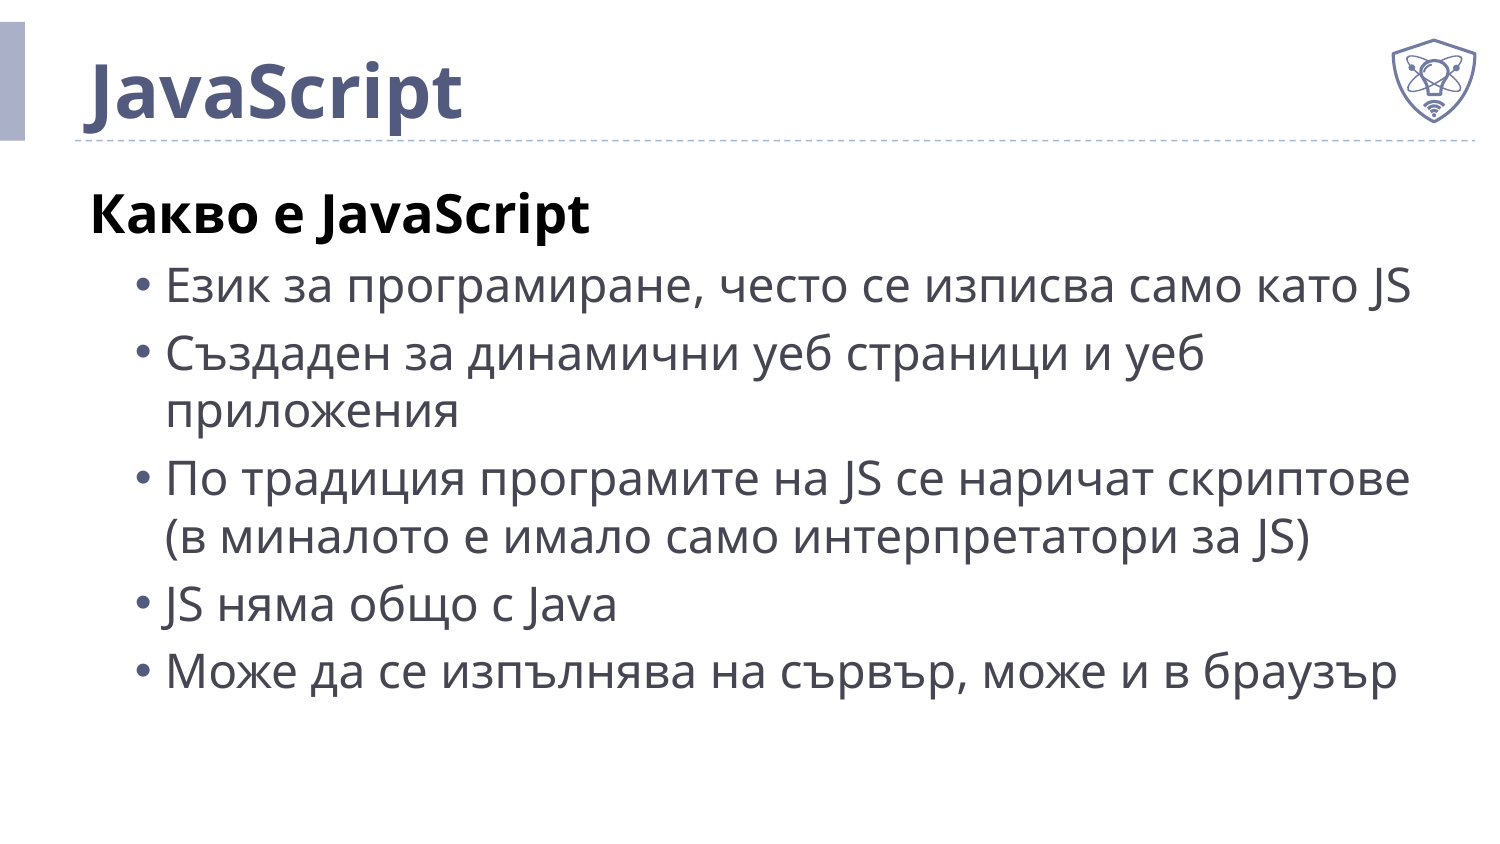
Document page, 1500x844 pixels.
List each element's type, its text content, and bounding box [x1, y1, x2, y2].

list Какво е JavaScript Език за програмиране, често се изписва само като JS Създаден за динамични уеб страници и уеб приложения По традиция програмите на JS се наричат скриптове (в миналото е имало само интерпретатори за JS) JS няма общо с Java Може да се изпълнява на сървър, може и в браузър [75, 171, 1475, 835]
title JavaScript [75, 18, 1475, 141]
